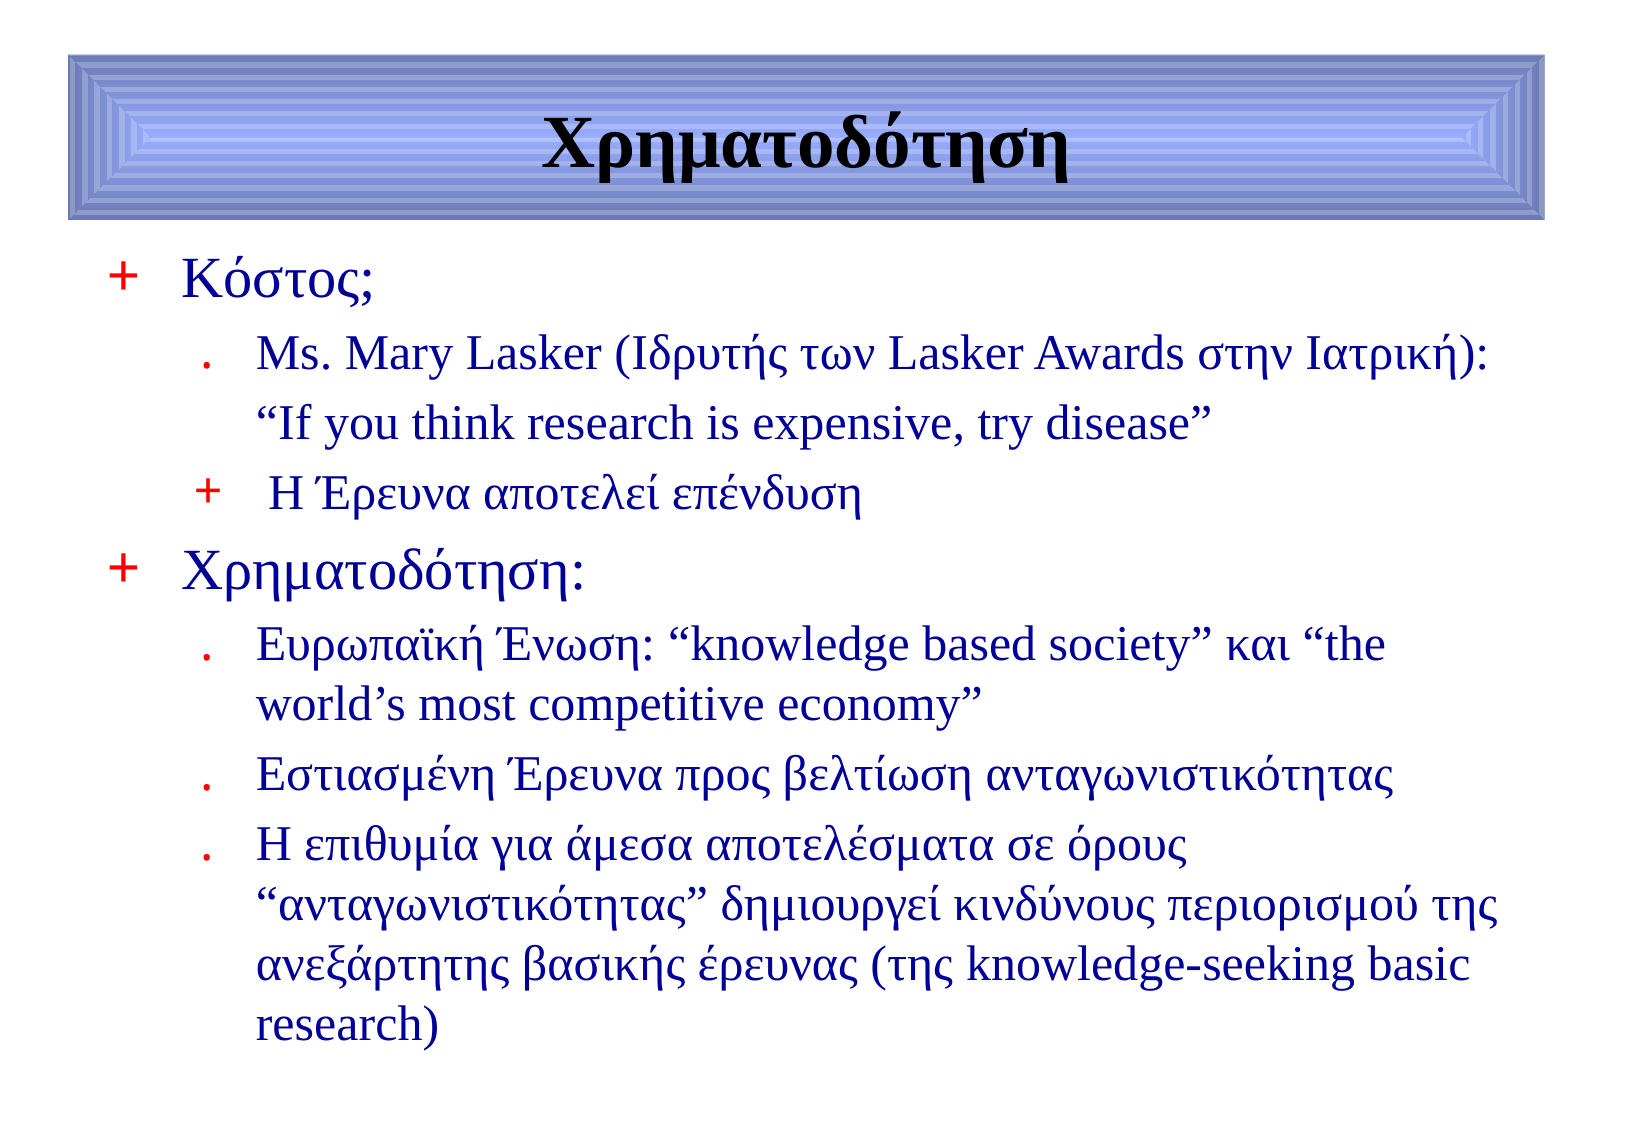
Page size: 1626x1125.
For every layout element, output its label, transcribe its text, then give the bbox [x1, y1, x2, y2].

title Χρηματοδότηση [68, 54, 1545, 220]
list Κόστος; Ms. Mary Lasker (Ιδρυτής των Lasker Awards στην Ιατρική): “If you think research is expensive, try disease” Η Έρευνα αποτελεί επένδυση Χρηματοδότηση: Ευρωπαϊκή Ένωση: “knowledge based society” και “the world’s most competitive economy” Εστιασμένη Έρευνα προς βελτίωση ανταγωνιστικότητας Η επιθυμία για άμεσα αποτελέσματα σε όρους “ανταγωνιστικότητας” δημιουργεί κινδύνους περιορισμού της ανεξάρτητης βασικής έρευνας (της knowledge-seeking basic research) [91, 231, 1534, 1102]
